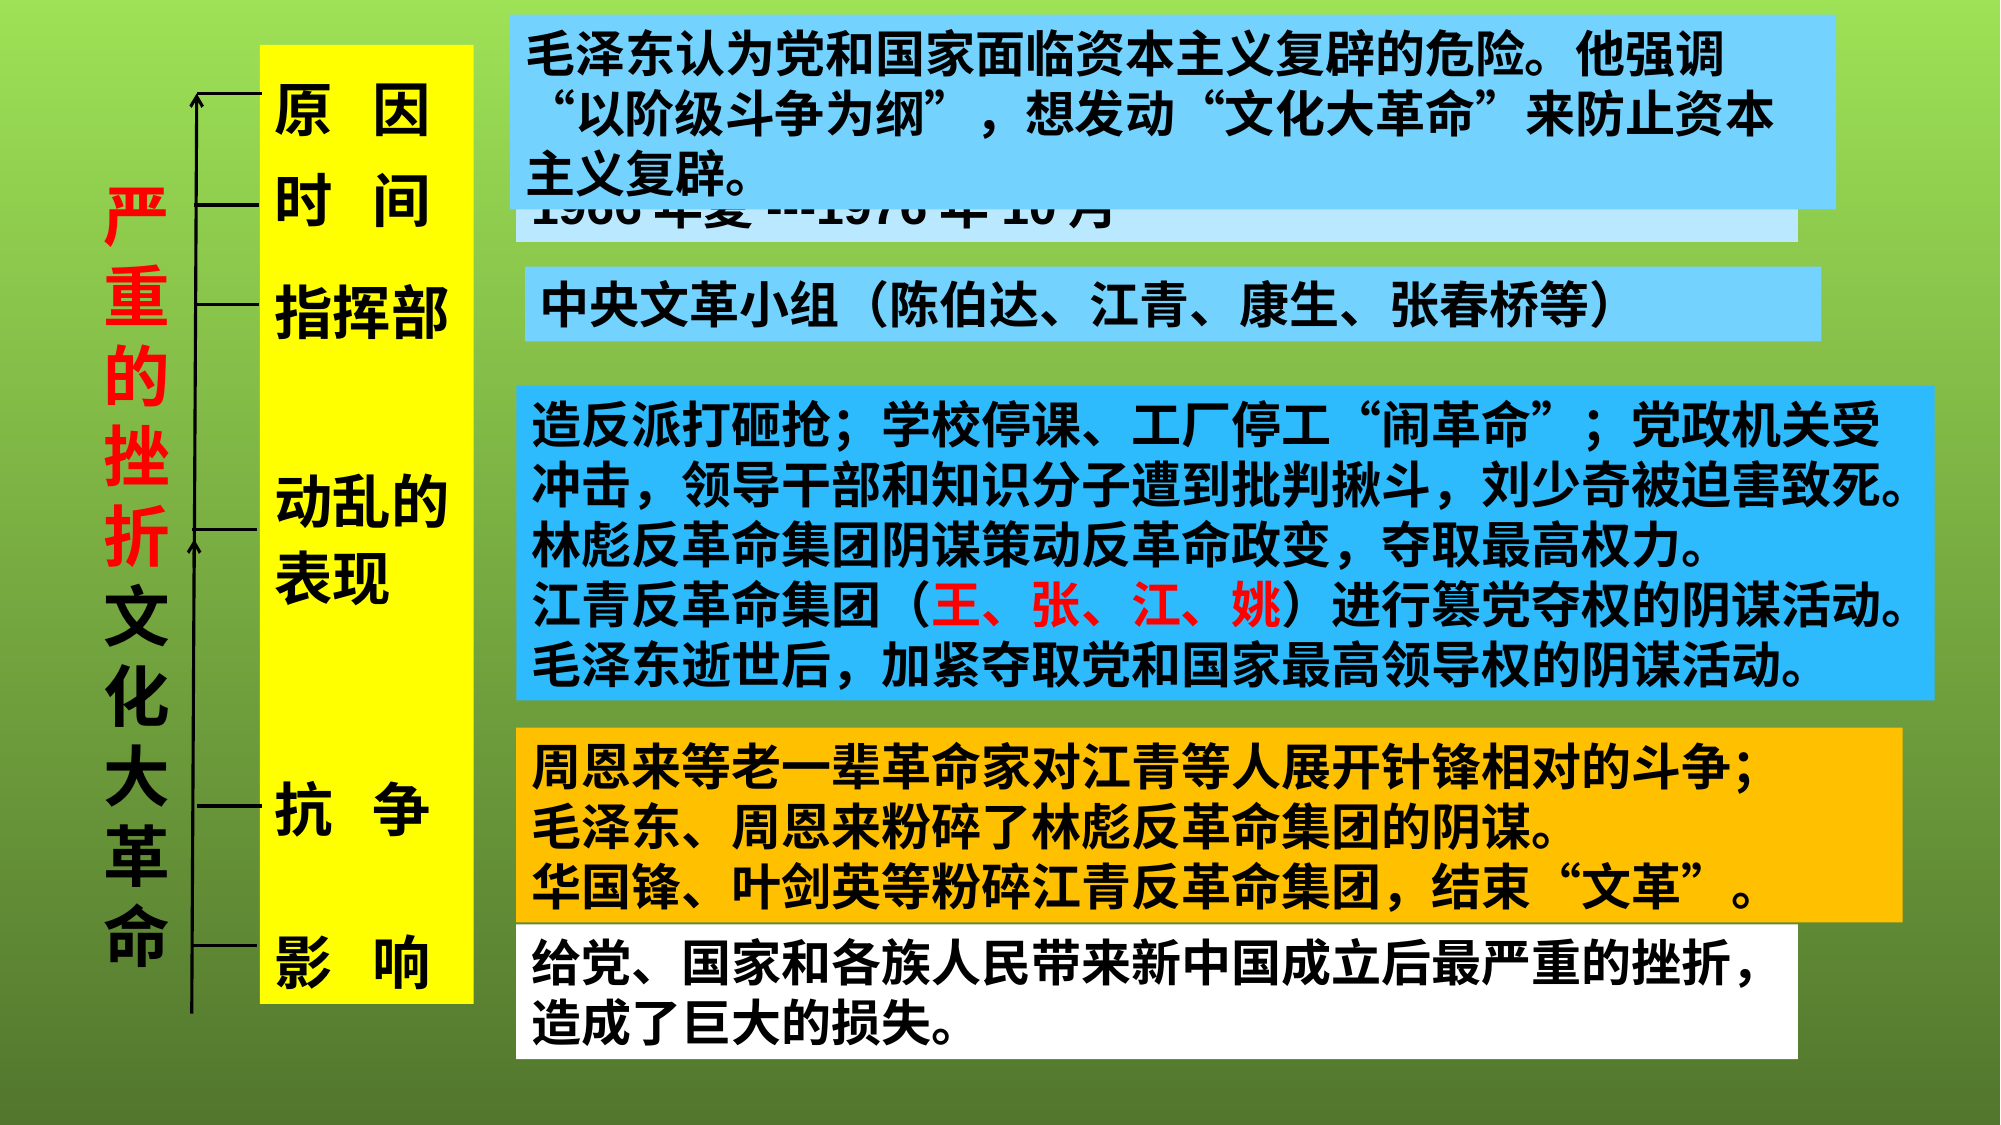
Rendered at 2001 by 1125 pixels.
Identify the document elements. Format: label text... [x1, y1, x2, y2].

text_box 中央文革小组（陈伯达、江青、康生、张春桥等） [525, 266, 1822, 342]
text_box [191, 539, 195, 945]
text_box 周恩来等老一辈革命家对江青等人展开针锋相对的斗争； 毛泽东、周恩来粉碎了林彪反革命集团的阴谋。 华国锋、叶剑英等粉碎江青反革命集团，结束“文革”。 [516, 727, 1903, 923]
text_box 严重的挫折 文化大革命 [88, 167, 150, 982]
text_box 1966年夏---1976年10月 [516, 210, 1798, 242]
text_box 造反派打砸抢；学校停课、工厂停工“闹革命”；党政机关受冲击，领导干部和知识分子遭到批判揪斗，刘少奇被迫害致死。 林彪反革命集团阴谋策动反革命政变，夺取最高权力。 江青反革命集团（王、张、江、姚）进行篡党夺权的阴谋活动。毛泽东逝世后，加紧夺取党和国家最高领导权的阴谋活动。 [516, 385, 1935, 701]
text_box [191, 946, 195, 1014]
text_box 给党、国家和各族人民带来新中国成立后最严重的挫折，造成了巨大的损失。 [516, 924, 1798, 1060]
text_box 原 因 时 间 指挥部 动乱的表现 抗 争 影 响 [259, 44, 474, 1004]
text_box 毛泽东认为党和国家面临资本主义复辟的危险。他强调“以阶级斗争为纲”，想发动“文化大革命”来防止资本主义复辟。 [510, 14, 1837, 210]
